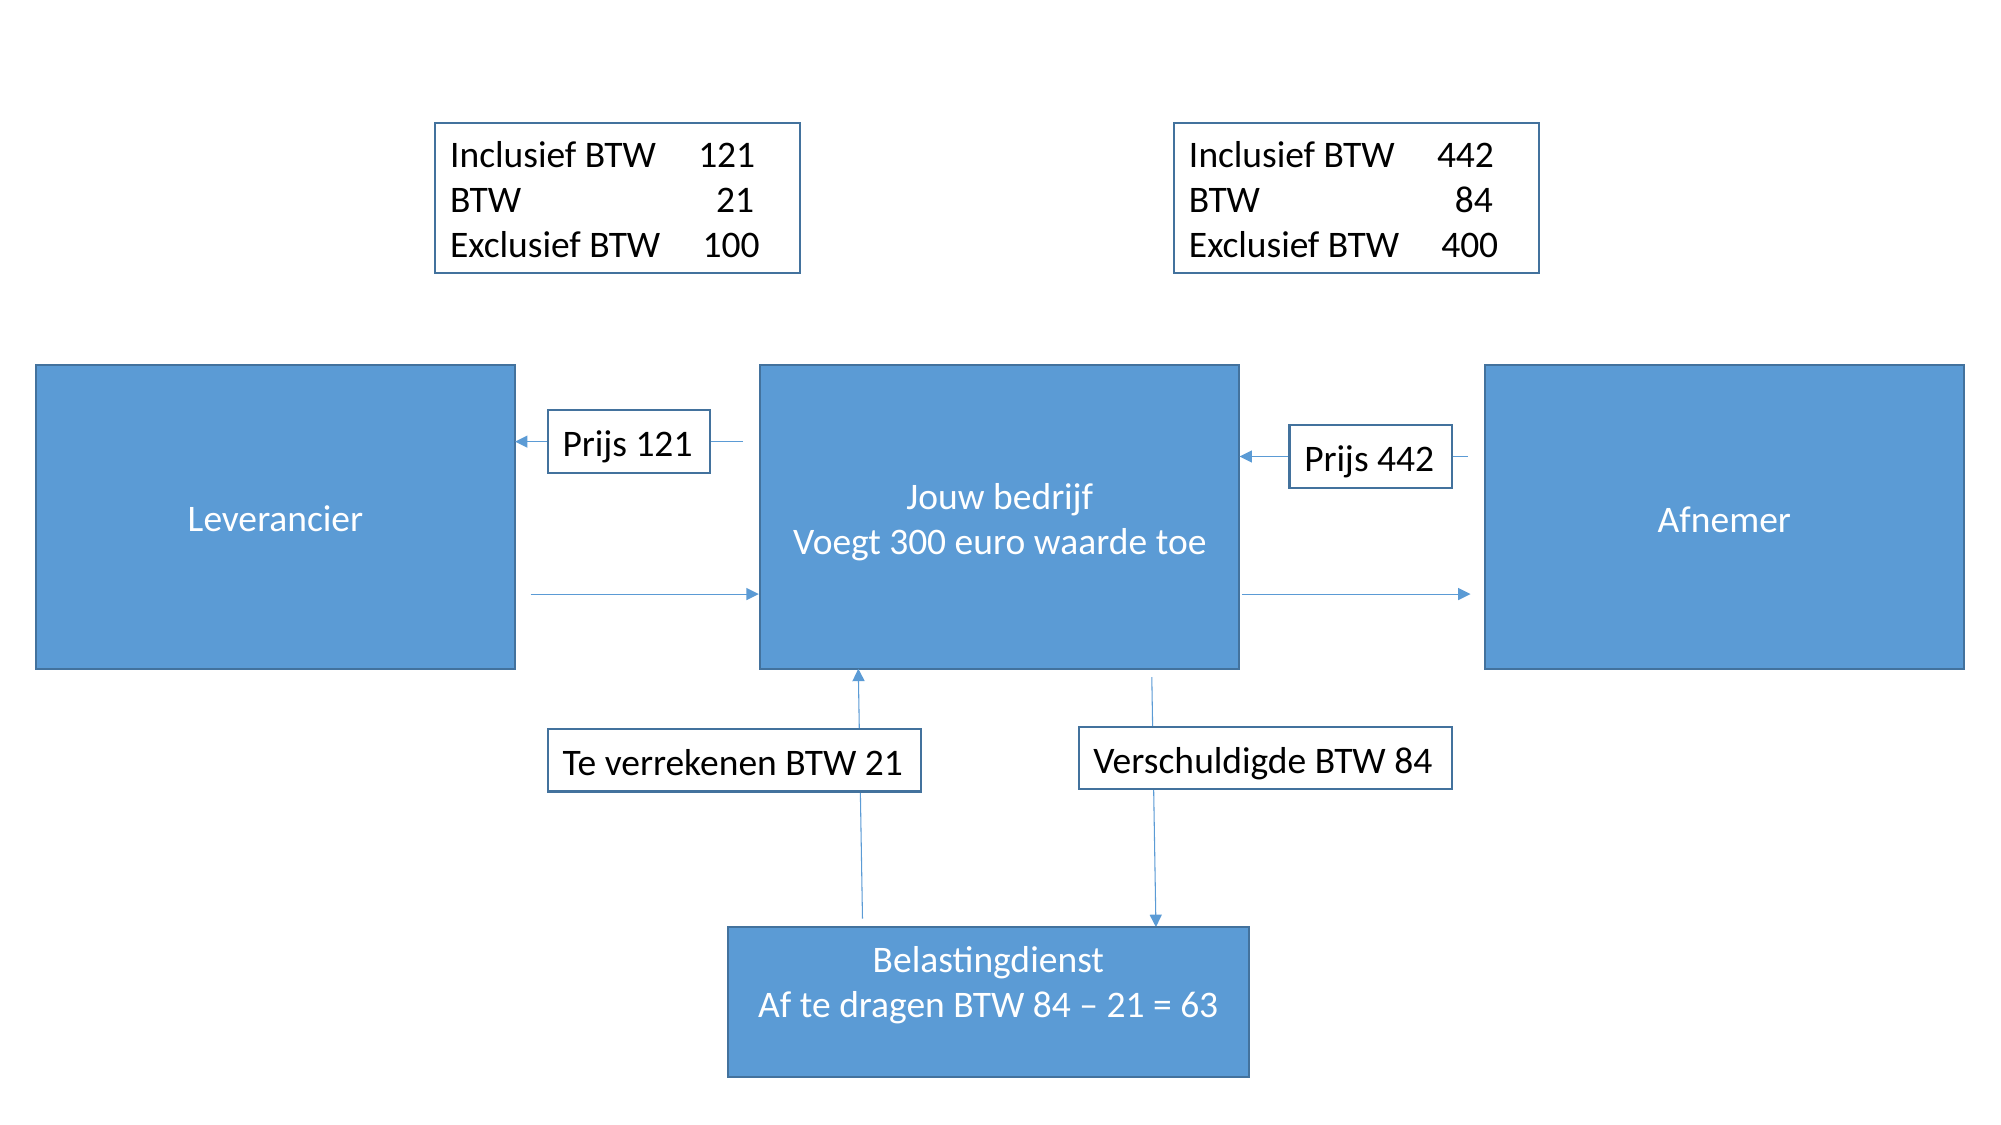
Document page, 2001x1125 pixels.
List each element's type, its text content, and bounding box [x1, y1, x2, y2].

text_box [858, 668, 863, 919]
text_box Inclusief BTW 442 BTW 84 Exclusief BTW 400 [1173, 122, 1540, 274]
text_box Te verrekenen BTW 21 [547, 728, 858, 793]
text_box Leverancier [35, 364, 516, 670]
text_box Belastingdienst Af te dragen BTW 84 – 21 = 63 [727, 926, 1250, 1078]
text_box Verschuldigde BTW 84 [1156, 726, 1453, 790]
text_box Jouw bedrijf Voegt 300 euro waarde toe [759, 364, 1240, 670]
text_box Inclusief BTW 121 BTW 21 Exclusief BTW 100 [434, 122, 801, 274]
text_box Prijs 121 [547, 409, 711, 441]
text_box Verschuldigde BTW 84 [1078, 726, 1151, 790]
text_box Prijs 121 [547, 442, 711, 474]
text_box Prijs 442 [1288, 424, 1453, 456]
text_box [1151, 677, 1156, 928]
text_box Afnemer [1484, 364, 1965, 670]
text_box Prijs 442 [1288, 457, 1453, 489]
text_box Te verrekenen BTW 21 [863, 728, 922, 793]
